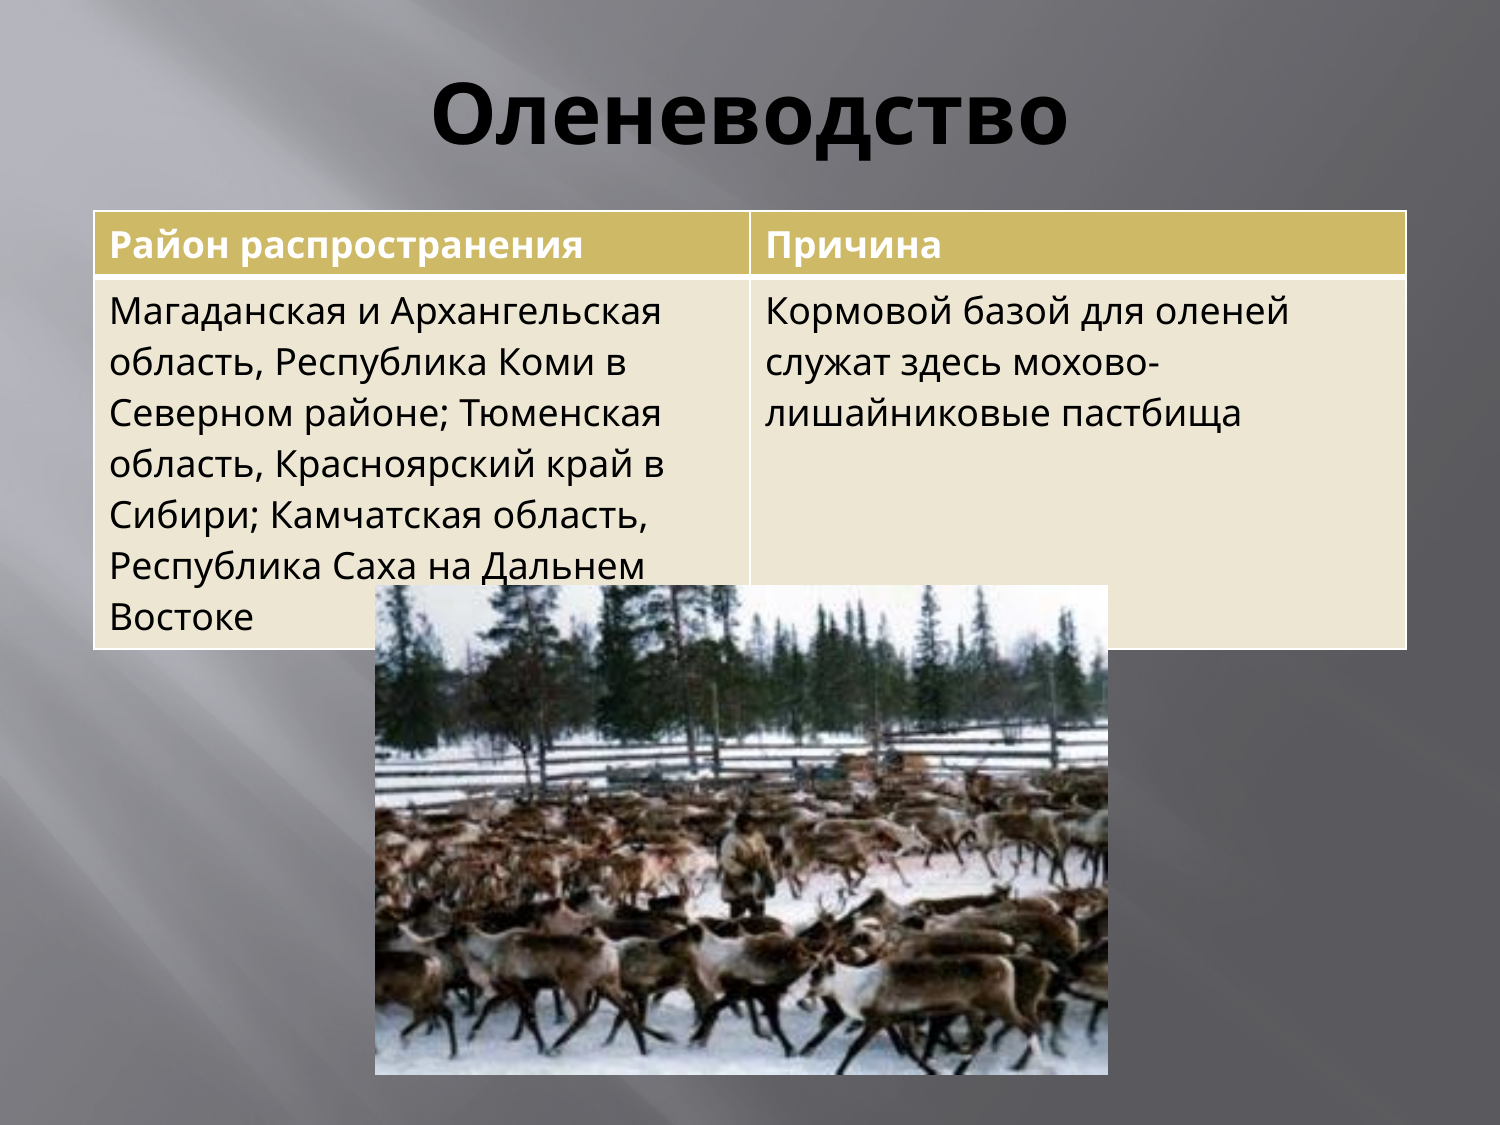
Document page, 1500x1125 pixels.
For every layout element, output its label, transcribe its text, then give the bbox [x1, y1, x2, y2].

table_header Причина [751, 212, 1405, 274]
picture [374, 585, 1108, 1075]
title Оленеводство [75, 45, 1425, 176]
table_cell Магаданская и Архангельская область, Республика Коми в Северном районе; Тюменская область, Красноярский край в Сибири; Камчатская область, Республика Саха на Дальнем Востоке [95, 280, 749, 648]
table_cell Кормовой базой для оленей служат здесь мохово-лишайниковые пастбища [751, 280, 1405, 648]
table_header Район распространения [95, 212, 749, 274]
